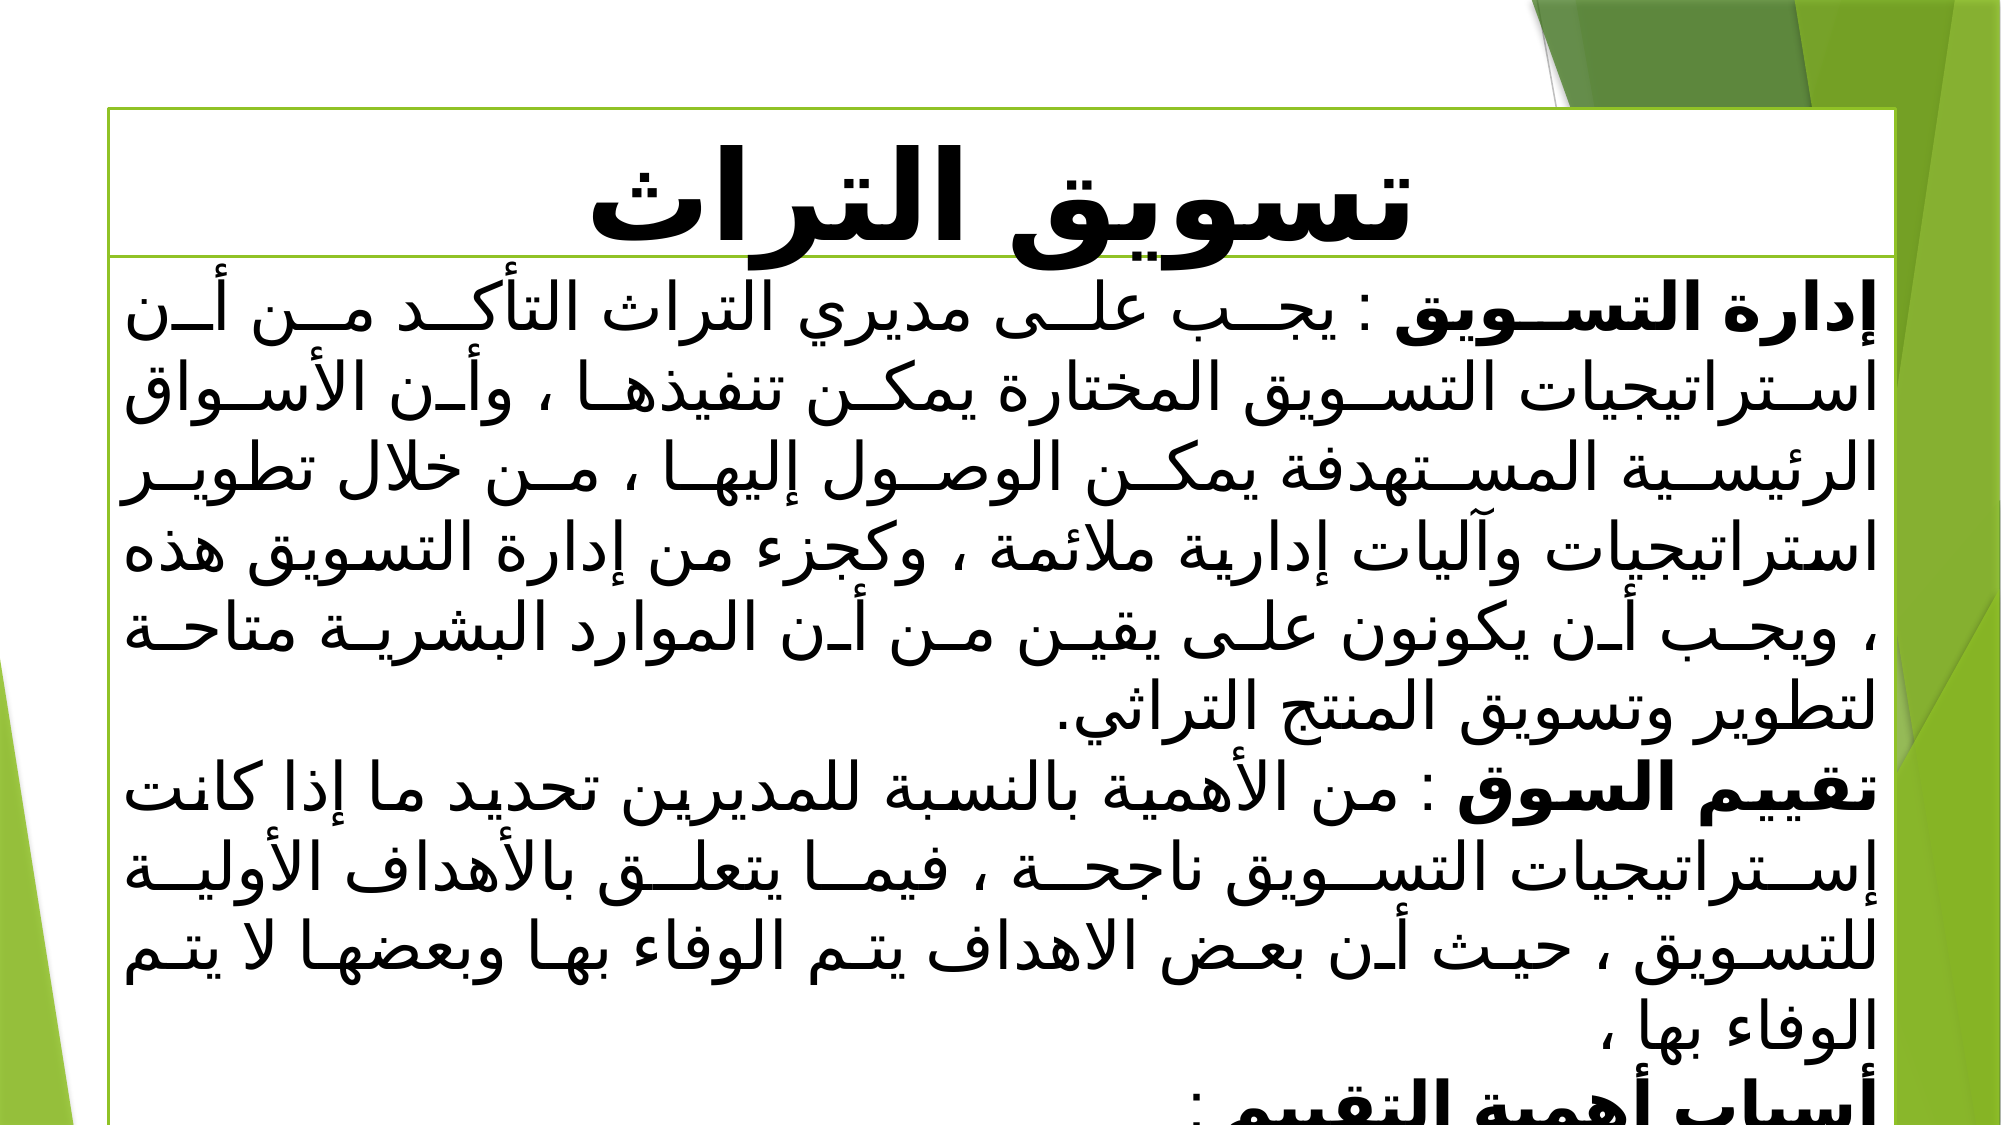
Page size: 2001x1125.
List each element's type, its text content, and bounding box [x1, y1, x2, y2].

title تسويق التراث [107, 107, 1897, 258]
text_box إدارة التسويق : يجب على مديري التراث التأكد من أن استراتيجيات التسويق المختارة يمكن تنفيذها ، وأن الأسواق الرئيسية المستهدفة يمكن الوصول إليها ، من خلال تطوير استراتيجيات وآليات إدارية ملائمة ، وكجزء من إدارة التسويق هذه ، ويجب أن يكونون على يقين من أن الموارد البشرية متاحة لتطوير وتسويق المنتج التراثي. تقييم السوق : من الأهمية بالنسبة للمديرين تحديد ما إذا كانت إستراتيجيات التسويق ناجحة ، فيما يتعلق بالأهداف الأولية للتسويق ، حيث أن بعض الاهداف يتم الوفاء بها وبعضها لا يتم الوفاء بها ، أسباب أهمية التقييم : 1- تحديد المسؤولية [107, 258, 1897, 1125]
